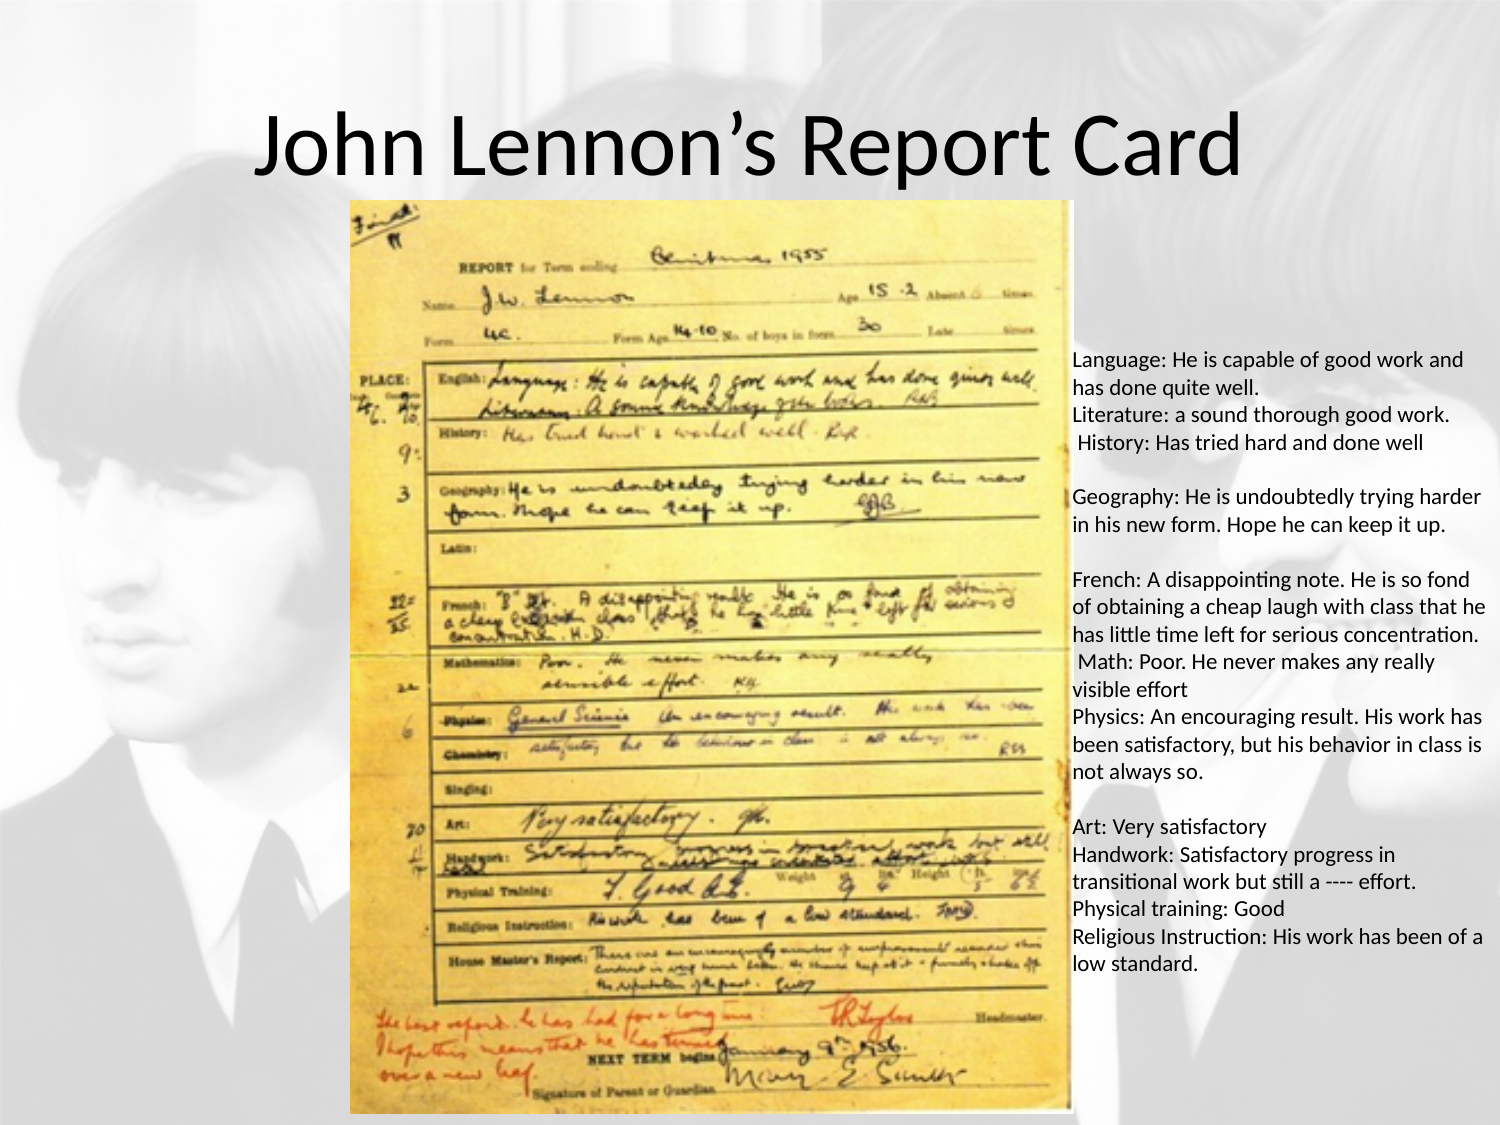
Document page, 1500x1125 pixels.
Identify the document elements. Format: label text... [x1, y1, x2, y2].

title John Lennon’s Report Card [75, 45, 1425, 233]
text_box Language: He is capable of good work and has done quite well. Literature: a sound thorough good work. History: Has tried hard and done well Geography: He is undoubtedly trying harder in his new form. Hope he can keep it up. French: A disappointing note. He is so fond of obtaining a cheap laugh with class that he has little time left for serious concentration. Math: Poor. He never makes any really visible effort Physics: An encouraging result. His work has been satisfactory, but his behavior in class is not always so. Art: Very satisfactory Handwork: Satisfactory progress in transitional work but still a ---- effort. Physical training: Good Religious Instruction: His work has been of a low standard. [1078, 337, 1500, 1012]
picture [349, 200, 1074, 1114]
